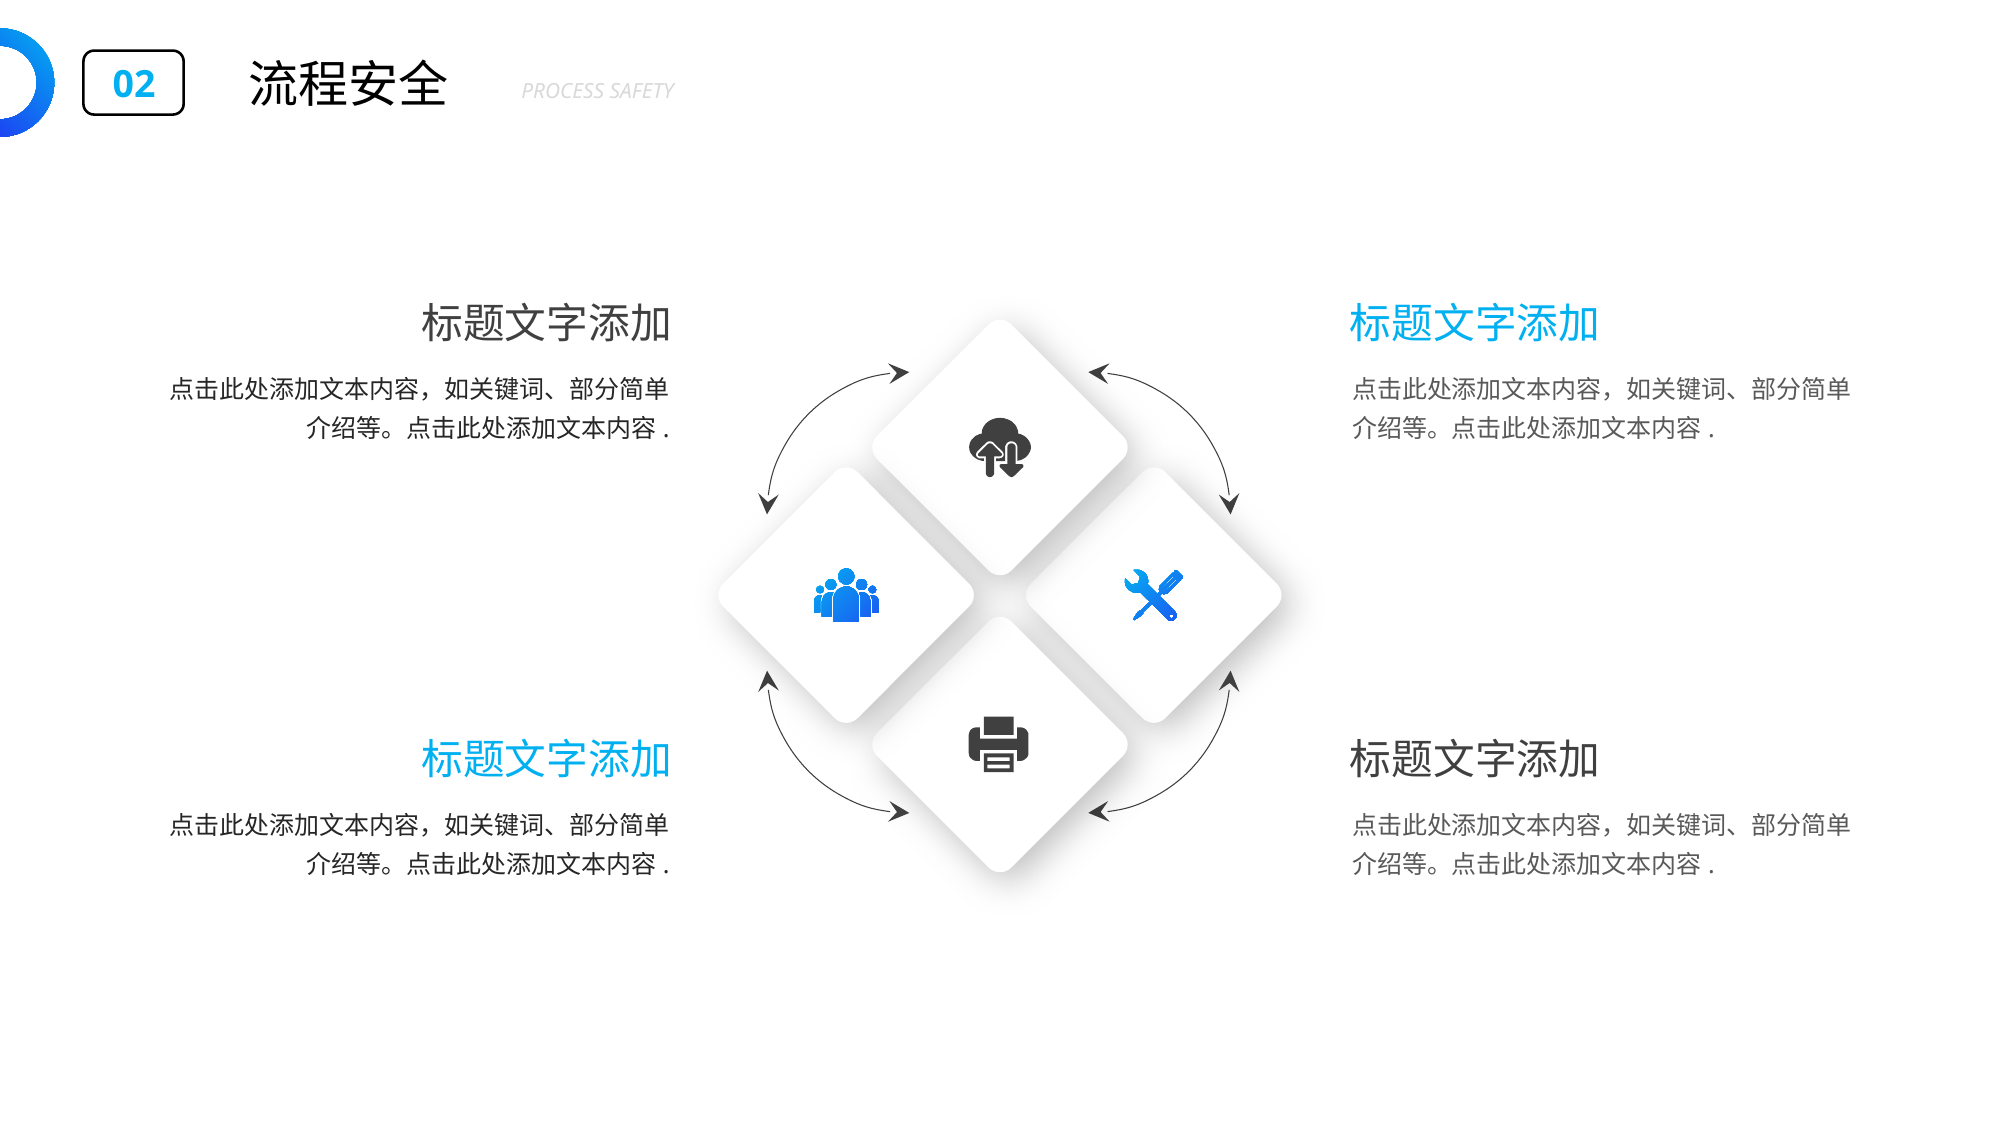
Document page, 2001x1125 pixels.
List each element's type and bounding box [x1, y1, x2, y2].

text_box [1052, 528, 1875, 884]
text_box [147, 500, 1052, 884]
text_box [147, 289, 1096, 657]
text_box [1096, 289, 1875, 528]
text_box [83, 44, 801, 121]
text_box [0, 27, 56, 138]
